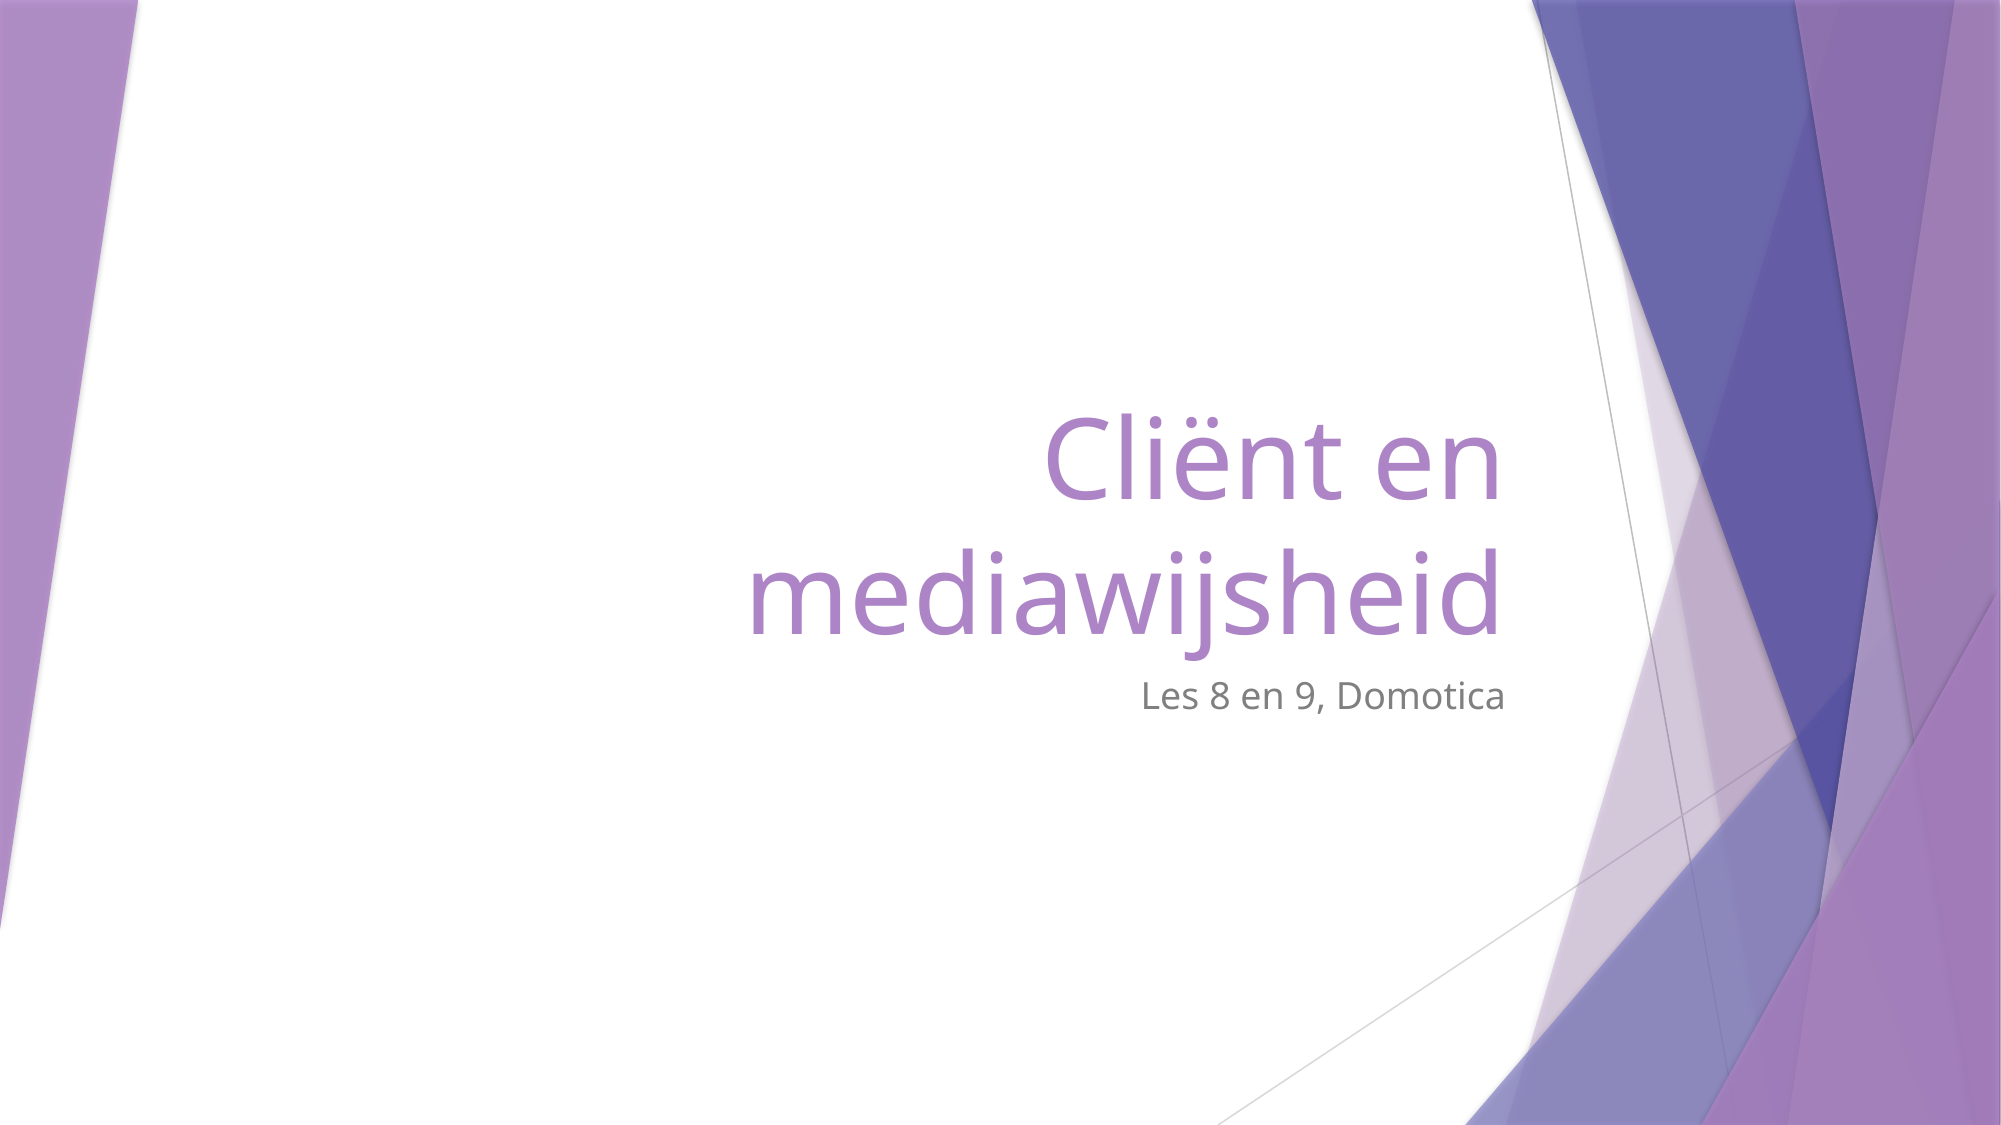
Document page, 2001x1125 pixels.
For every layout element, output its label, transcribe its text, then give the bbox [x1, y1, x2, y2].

title Cliënt en mediawijsheid [247, 394, 1522, 664]
subtitle Les 8 en 9, Domotica [247, 664, 1522, 845]
